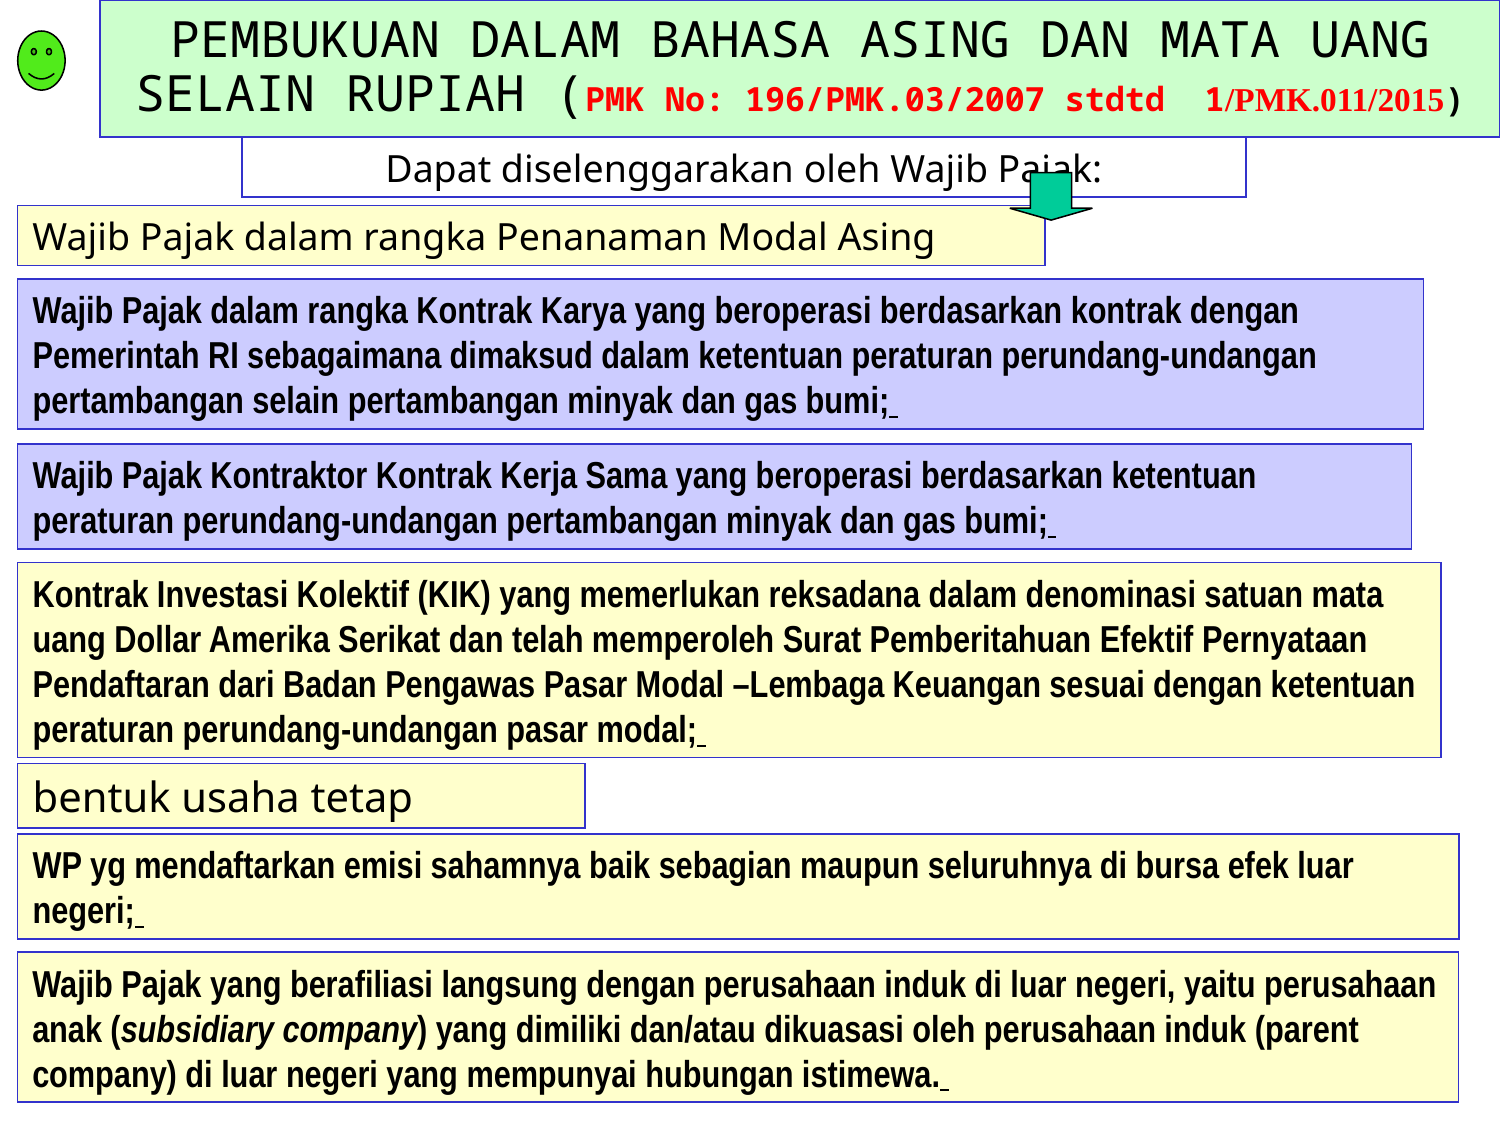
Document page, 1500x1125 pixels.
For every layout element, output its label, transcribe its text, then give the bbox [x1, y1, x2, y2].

text_box Wajib Pajak yang berafiliasi langsung dengan perusahaan induk di luar negeri, yaitu perusahaan anak (subsidiary company) yang dimiliki dan/atau dikuasasi oleh perusahaan induk (parent company) di luar negeri yang mempunyai hubungan istimewa. [17, 952, 1459, 1103]
text_box Wajib Pajak Kontraktor Kontrak Kerja Sama yang beroperasi berdasarkan ketentuan peraturan perundang-undangan pertambangan minyak dan gas bumi; [17, 443, 1412, 549]
text_box Kontrak Investasi Kolektif (KIK) yang memerlukan reksadana dalam denominasi satuan mata uang Dollar Amerika Serikat dan telah memperoleh Surat Pemberitahuan Efektif Pernyataan Pendaftaran dari Badan Pengawas Pasar Modal –Lembaga Keuangan sesuai dengan ketentuan peraturan perundang-undangan pasar modal; [17, 562, 1441, 758]
text_box [17, 31, 66, 91]
text_box bentuk usaha tetap [17, 763, 585, 829]
text_box Wajib Pajak dalam rangka Penanaman Modal Asing [17, 205, 1046, 266]
text_box Wajib Pajak dalam rangka Kontrak Karya yang beroperasi berdasarkan kontrak dengan Pemerintah RI sebagaimana dimaksud dalam ketentuan peraturan perundang-undangan pertambangan selain pertambangan minyak dan gas bumi; [17, 278, 1424, 429]
title PEMBUKUAN DALAM BAHASA ASING DAN MATA UANG SELAIN RUPIAH (PMK No: 196/PMK.03/2007 stdtd 1/PMK.011/2015) [99, 0, 1500, 138]
text_box Dapat diselenggarakan oleh Wajib Pajak: [242, 137, 1247, 198]
text_box WP yg mendaftarkan emisi sahamnya baik sebagian maupun seluruhnya di bursa efek luar negeri; [17, 834, 1459, 939]
text_box [1009, 172, 1093, 221]
